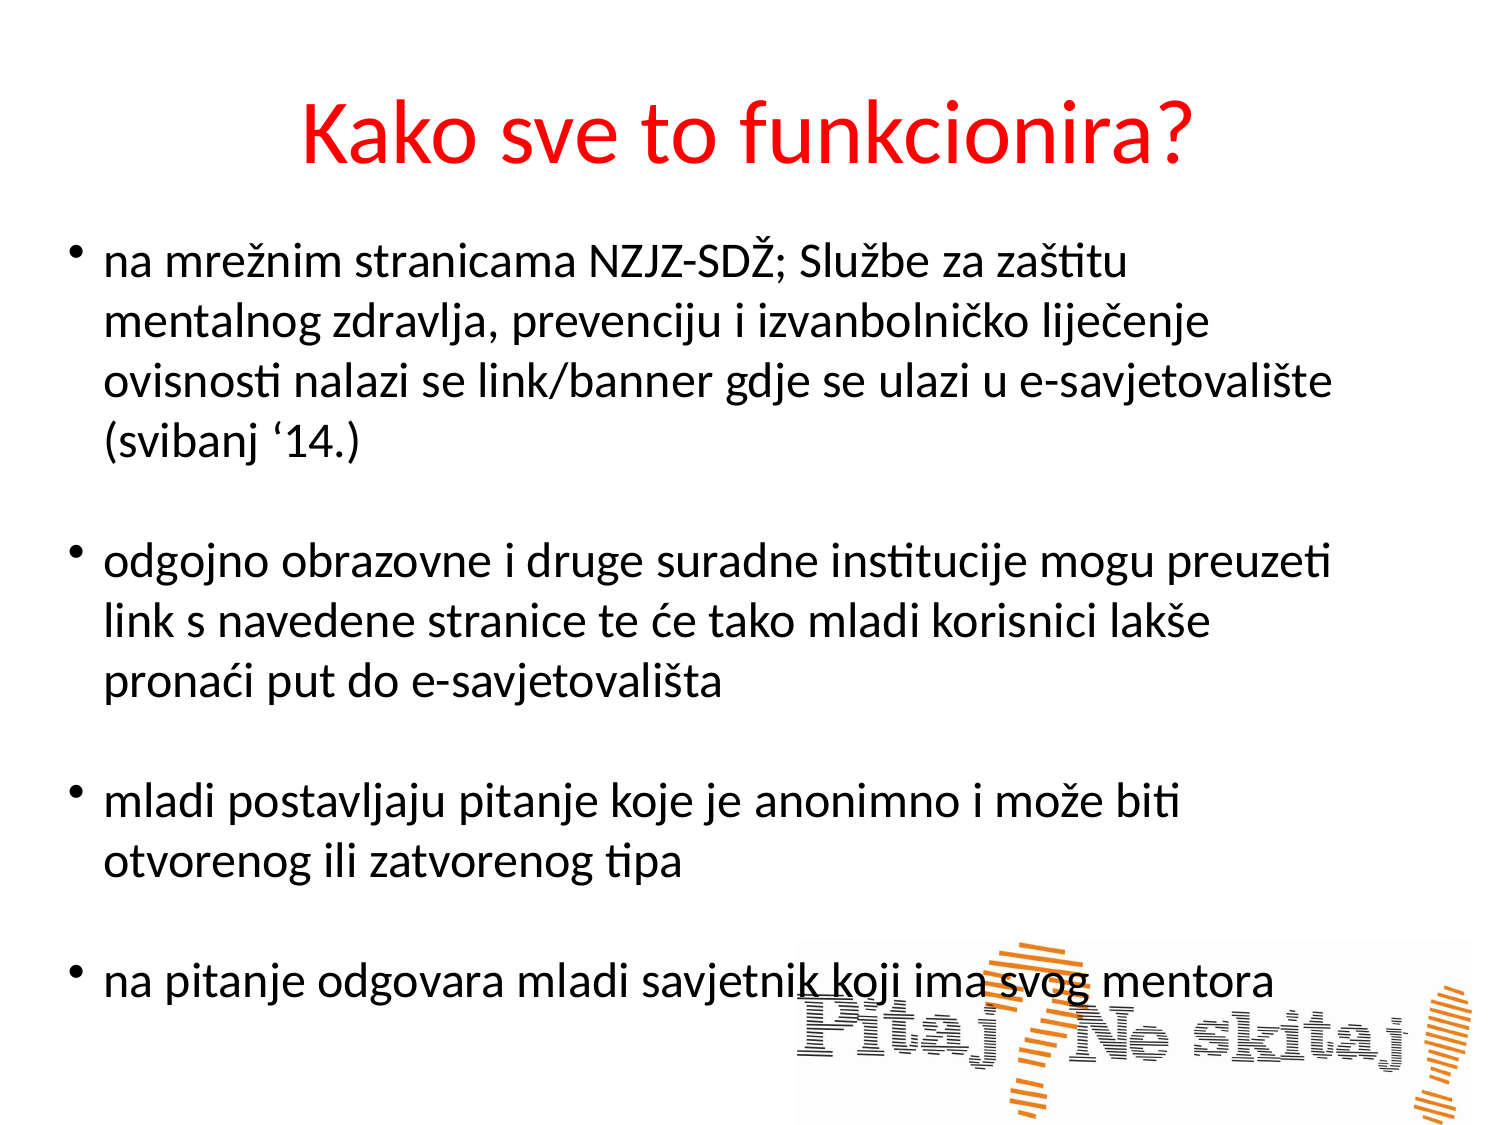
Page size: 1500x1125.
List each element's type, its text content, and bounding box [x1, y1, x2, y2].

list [796, 942, 1473, 1125]
text_box na mrežnim stranicama NZJZ-SDŽ; Službe za zaštitu mentalnog zdravlja, prevenciju i izvanbolničko liječenje ovisnosti nalazi se link/banner gdje se ulazi u e-savjetovalište (svibanj ‘14.) odgojno obrazovne i druge suradne institucije mogu preuzeti link s navedene stranice te će tako mladi korisnici lakše pronaći put do e-savjetovališta mladi postavljaju pitanje koje je anonimno i može biti otvorenog ili zatvorenog tipa na pitanje odgovara mladi savjetnik koji ima svog mentora [53, 219, 1371, 1075]
title Kako sve to funkcionira? [74, 44, 1426, 209]
